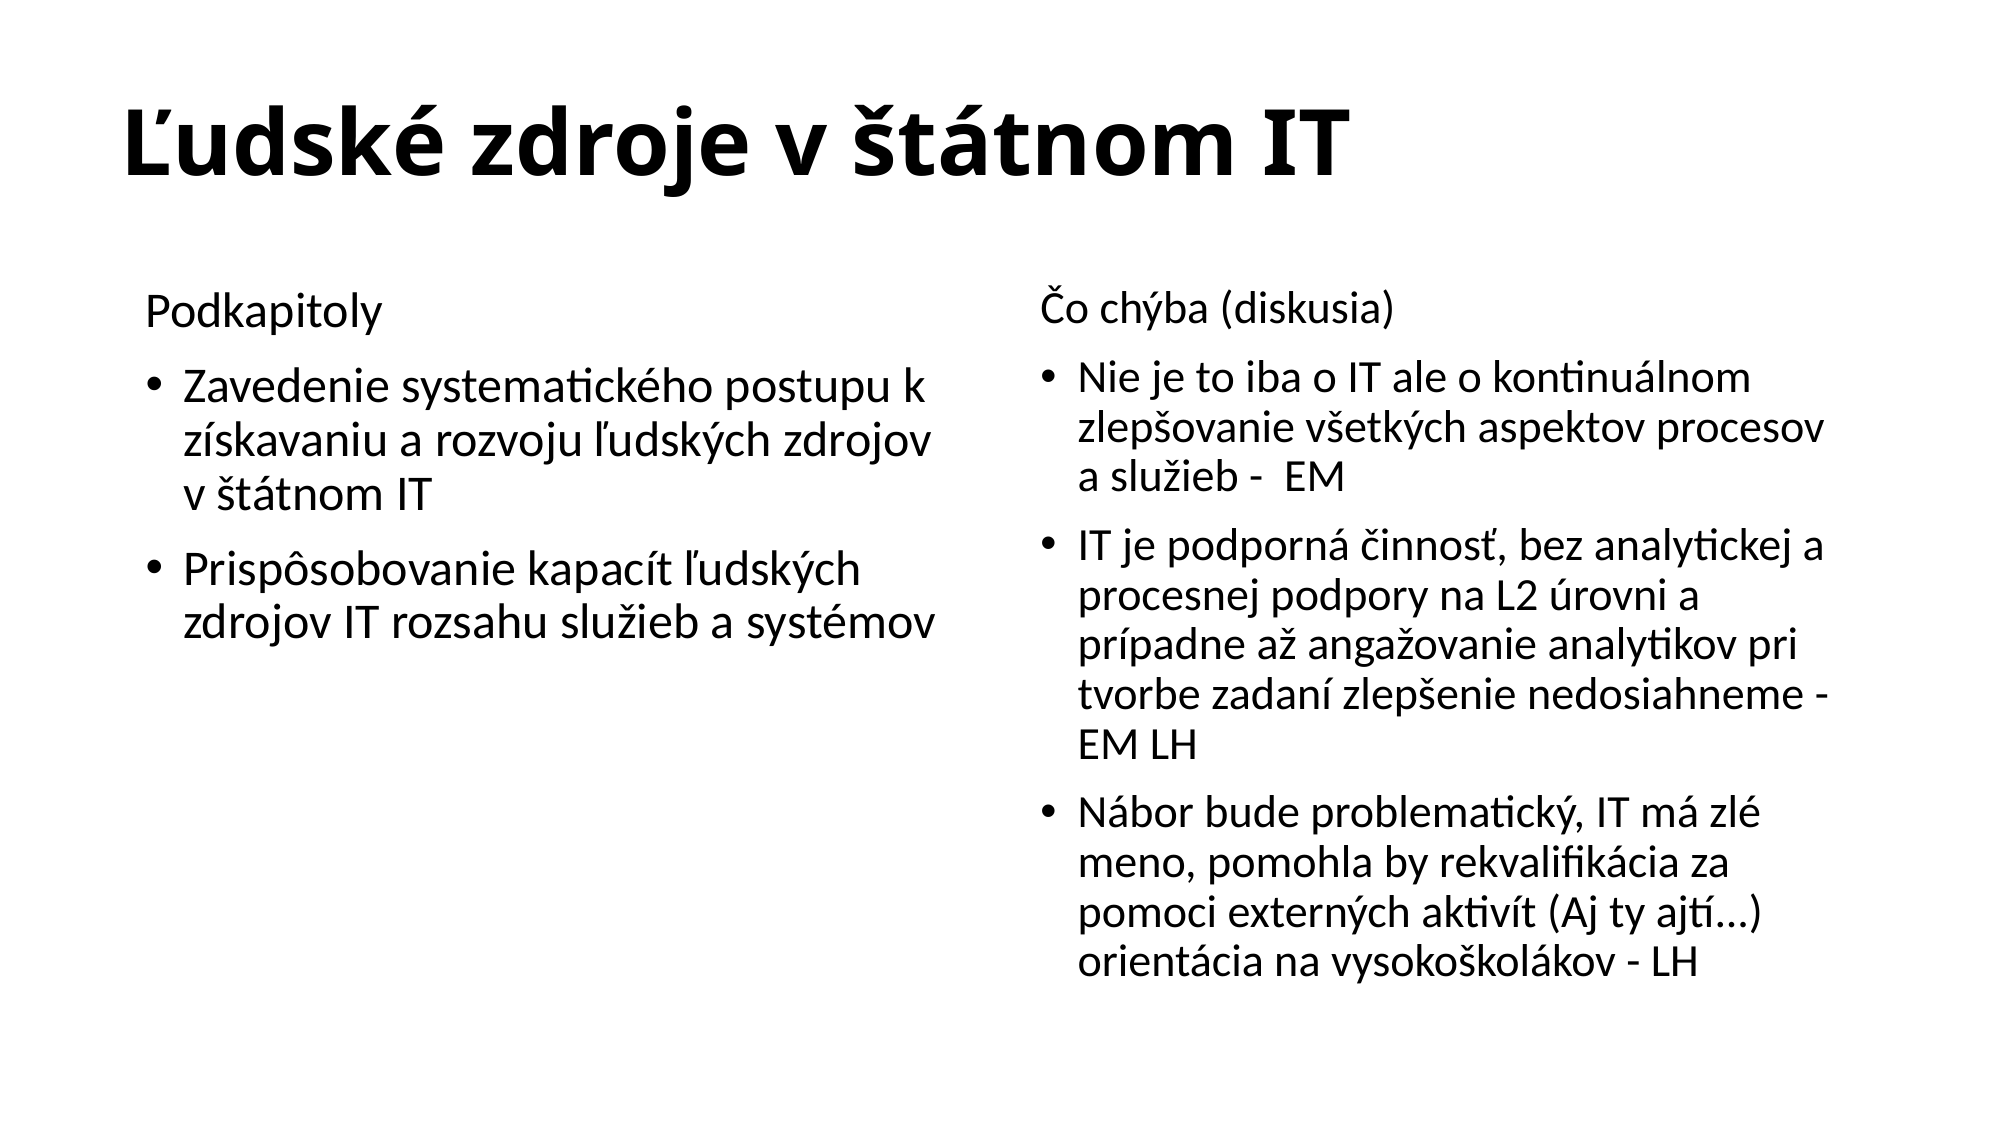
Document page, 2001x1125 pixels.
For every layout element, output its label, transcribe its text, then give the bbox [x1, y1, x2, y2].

list Čo chýba (diskusia) Nie je to iba o IT ale o kontinuálnom zlepšovanie všetkých aspektov procesov a služieb - EM IT je podporná činnosť, bez analytickej a procesnej podpory na L2 úrovni a prípadne až angažovanie analytikov pri tvorbe zadaní zlepšenie nedosiahneme - EM LH Nábor bude problematický, IT má zlé meno, pomohla by rekvalifikácia za pomoci externých aktivít (Aj ty ajtí...) orientácia na vysokoškolákov - LH [1025, 276, 1855, 998]
title Ľudské zdroje v štátnom IT [105, 52, 1895, 240]
text_box Podkapitoly Zavedenie systematického postupu k získavaniu a rozvoju ľudských zdrojov v štátnom IT Prispôsobovanie kapacít ľudských zdrojov IT rozsahu služieb a systémov [130, 276, 960, 998]
